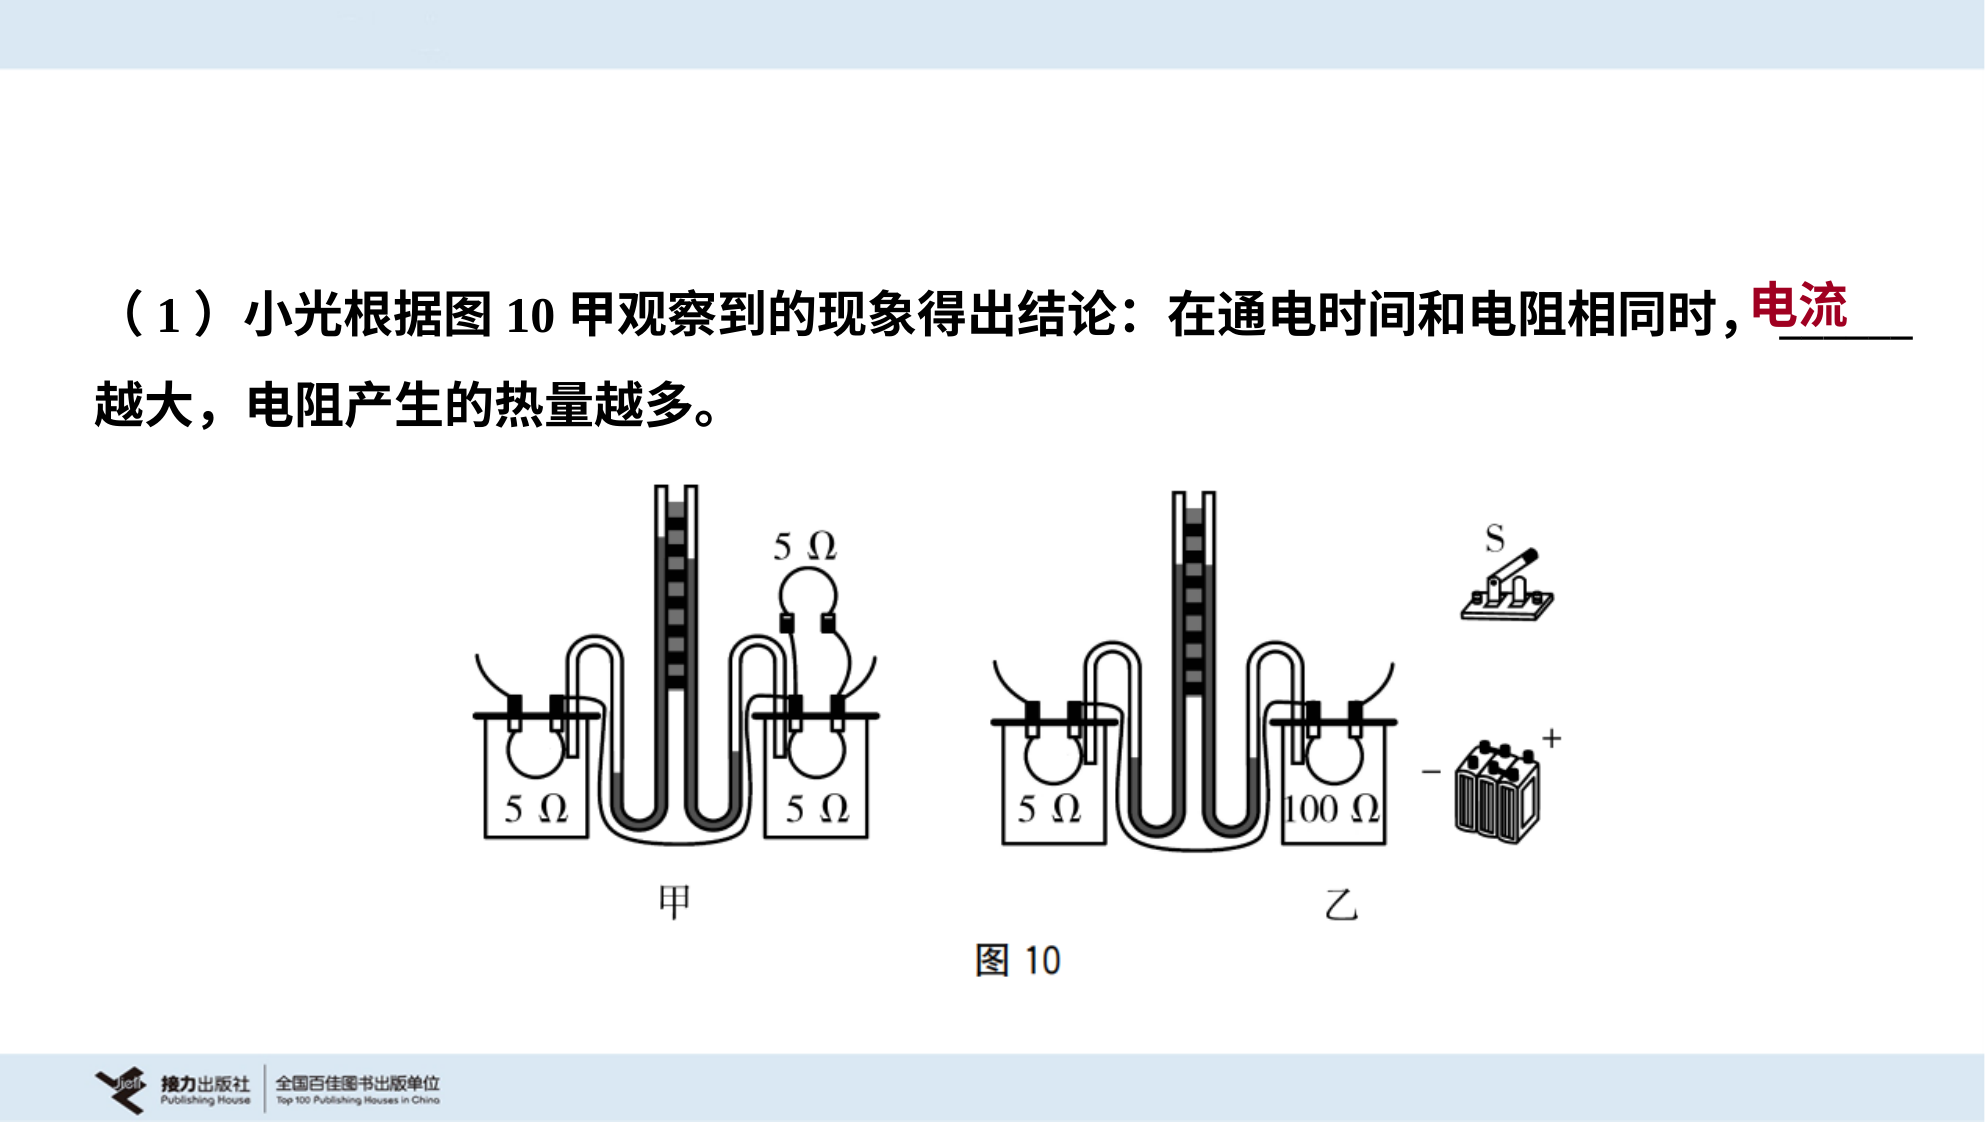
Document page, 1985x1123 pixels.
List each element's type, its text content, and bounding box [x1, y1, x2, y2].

text_box 电流 [1730, 246, 1867, 334]
picture [0, 0, 1985, 1122]
text_box （1）小光根据图10甲观察到的现象得出结论：在通电时间和电阻相同时，______ 越大，电阻产生的热量越多。 [94, 250, 1892, 434]
